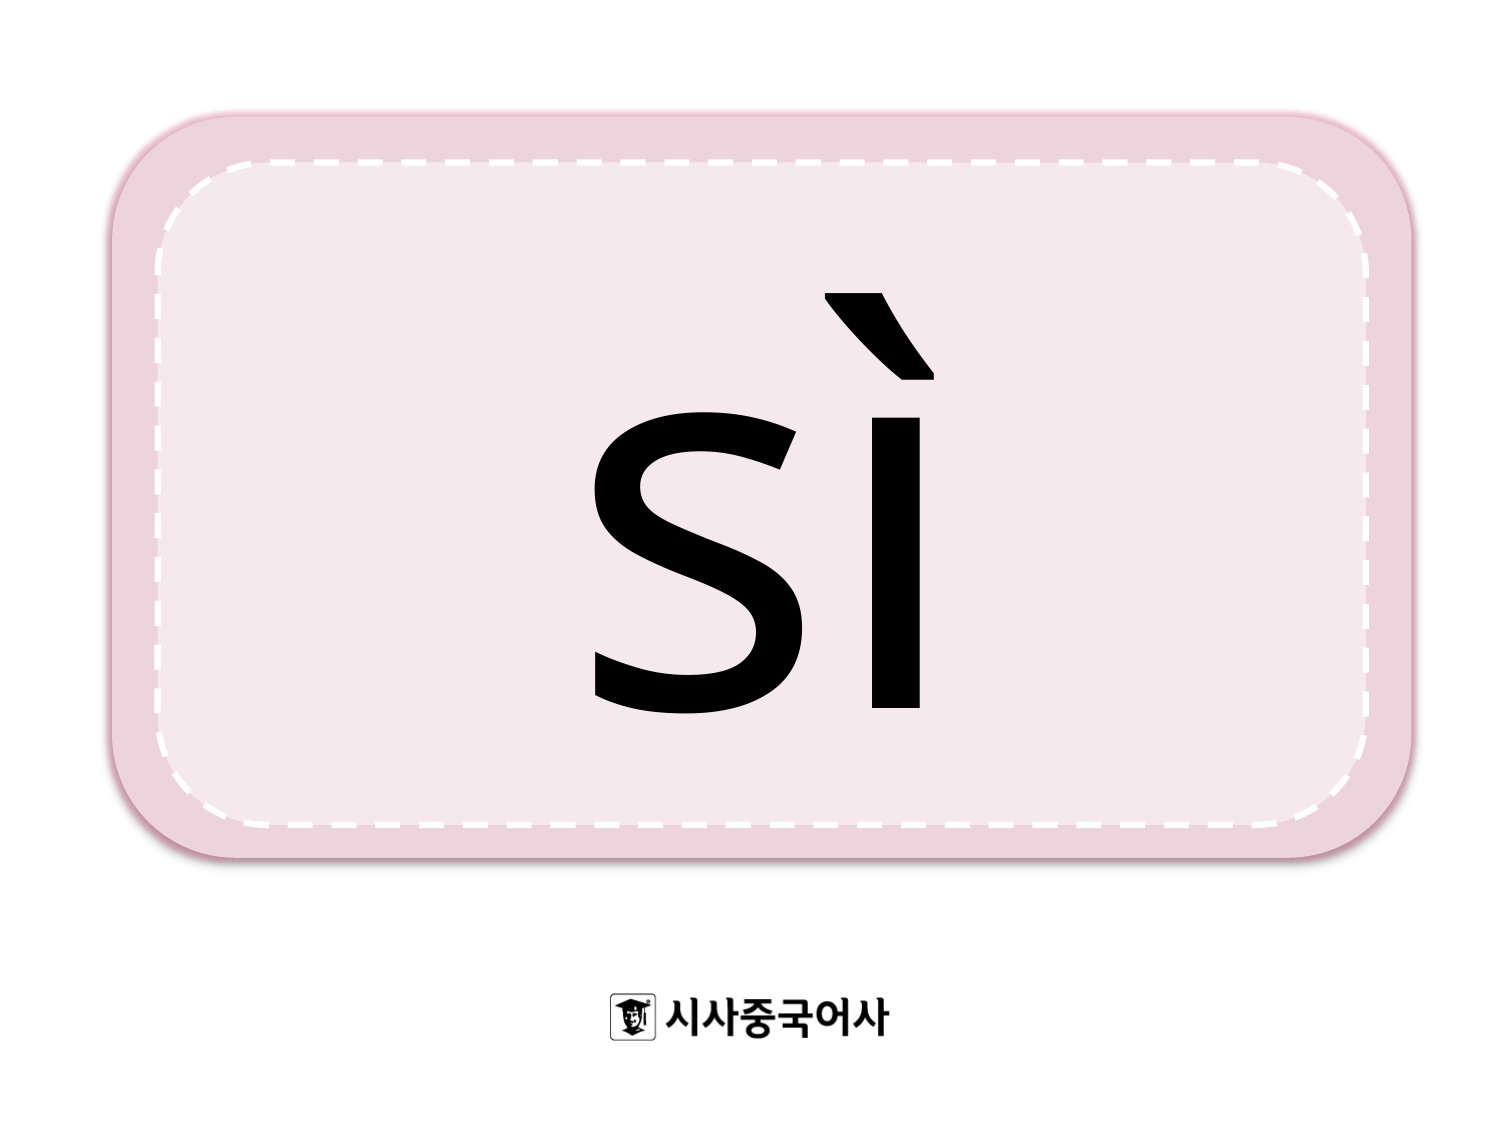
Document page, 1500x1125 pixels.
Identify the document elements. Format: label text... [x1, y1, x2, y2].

text_box sì [162, 160, 1371, 824]
picture [602, 987, 898, 1047]
